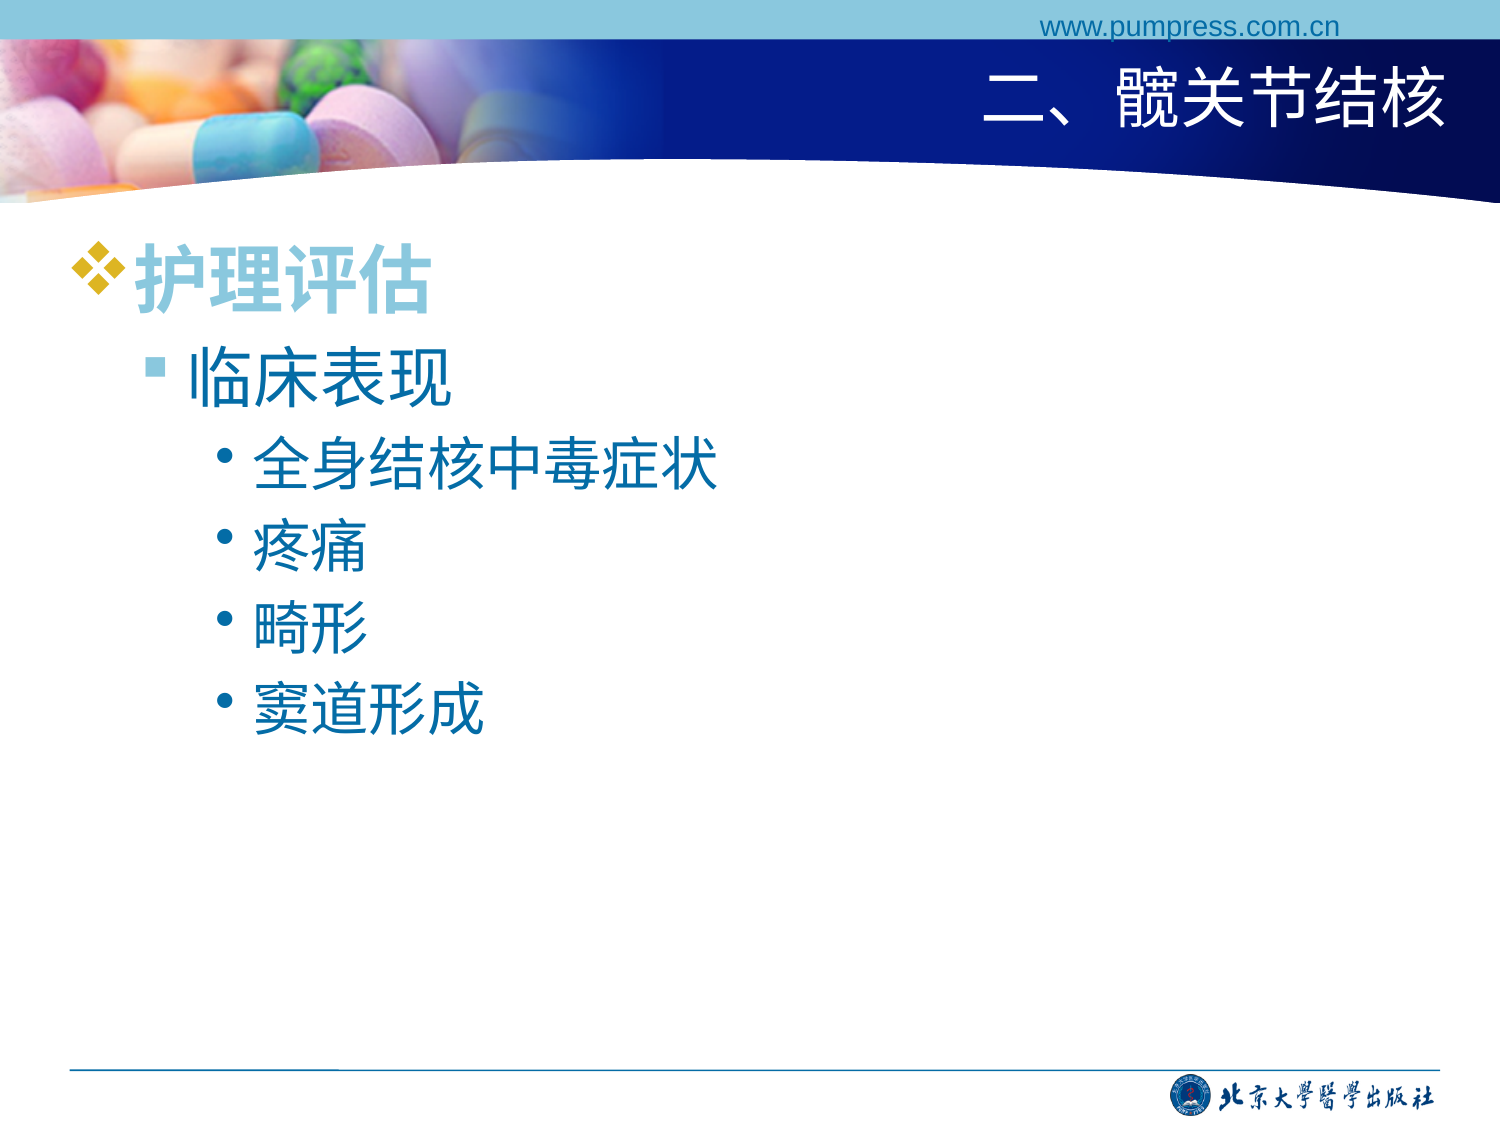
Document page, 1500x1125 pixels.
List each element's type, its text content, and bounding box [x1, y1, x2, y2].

picture [0, 40, 1500, 203]
list 护理评估 临床表现 全身结核中毒症状 疼痛 畸形 窦道形成 [49, 224, 1463, 1026]
slide_number www.pumpress.com.cn [1025, 0, 1463, 38]
picture [1170, 1074, 1436, 1118]
title 二、髋关节结核 [137, 49, 1463, 143]
